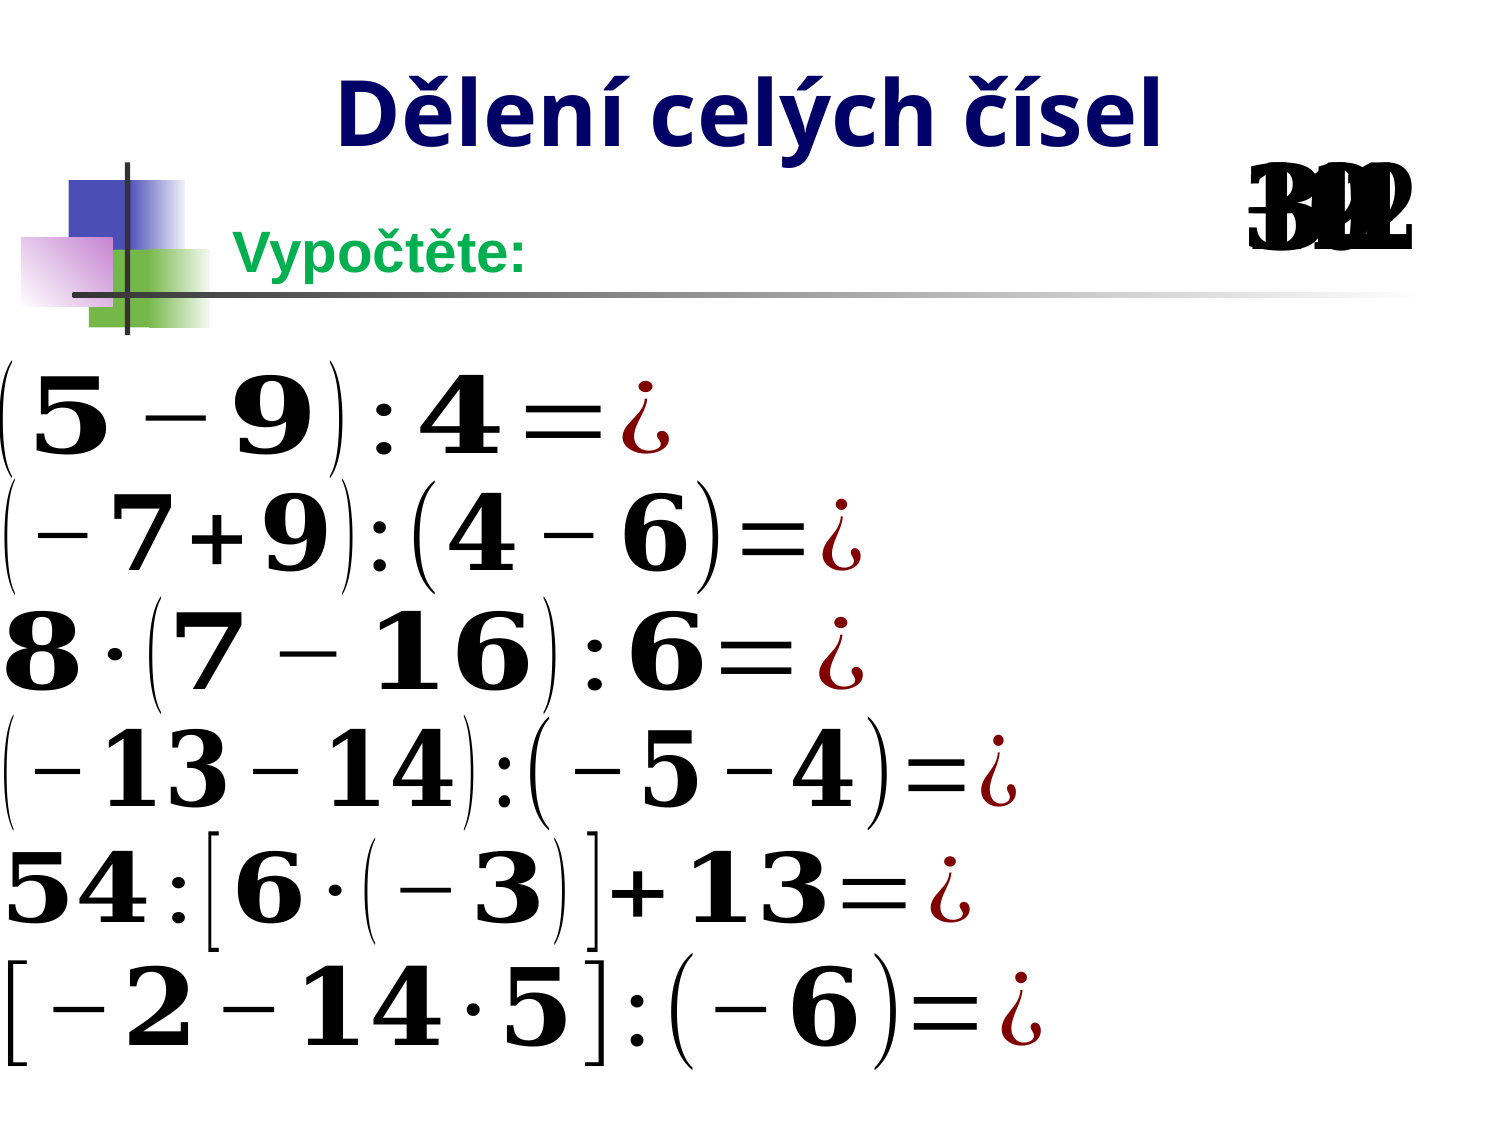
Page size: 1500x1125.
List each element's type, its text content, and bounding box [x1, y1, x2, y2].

text_box Vypočtěte: [217, 207, 1392, 292]
title Dělení celých čísel [0, 63, 1500, 173]
